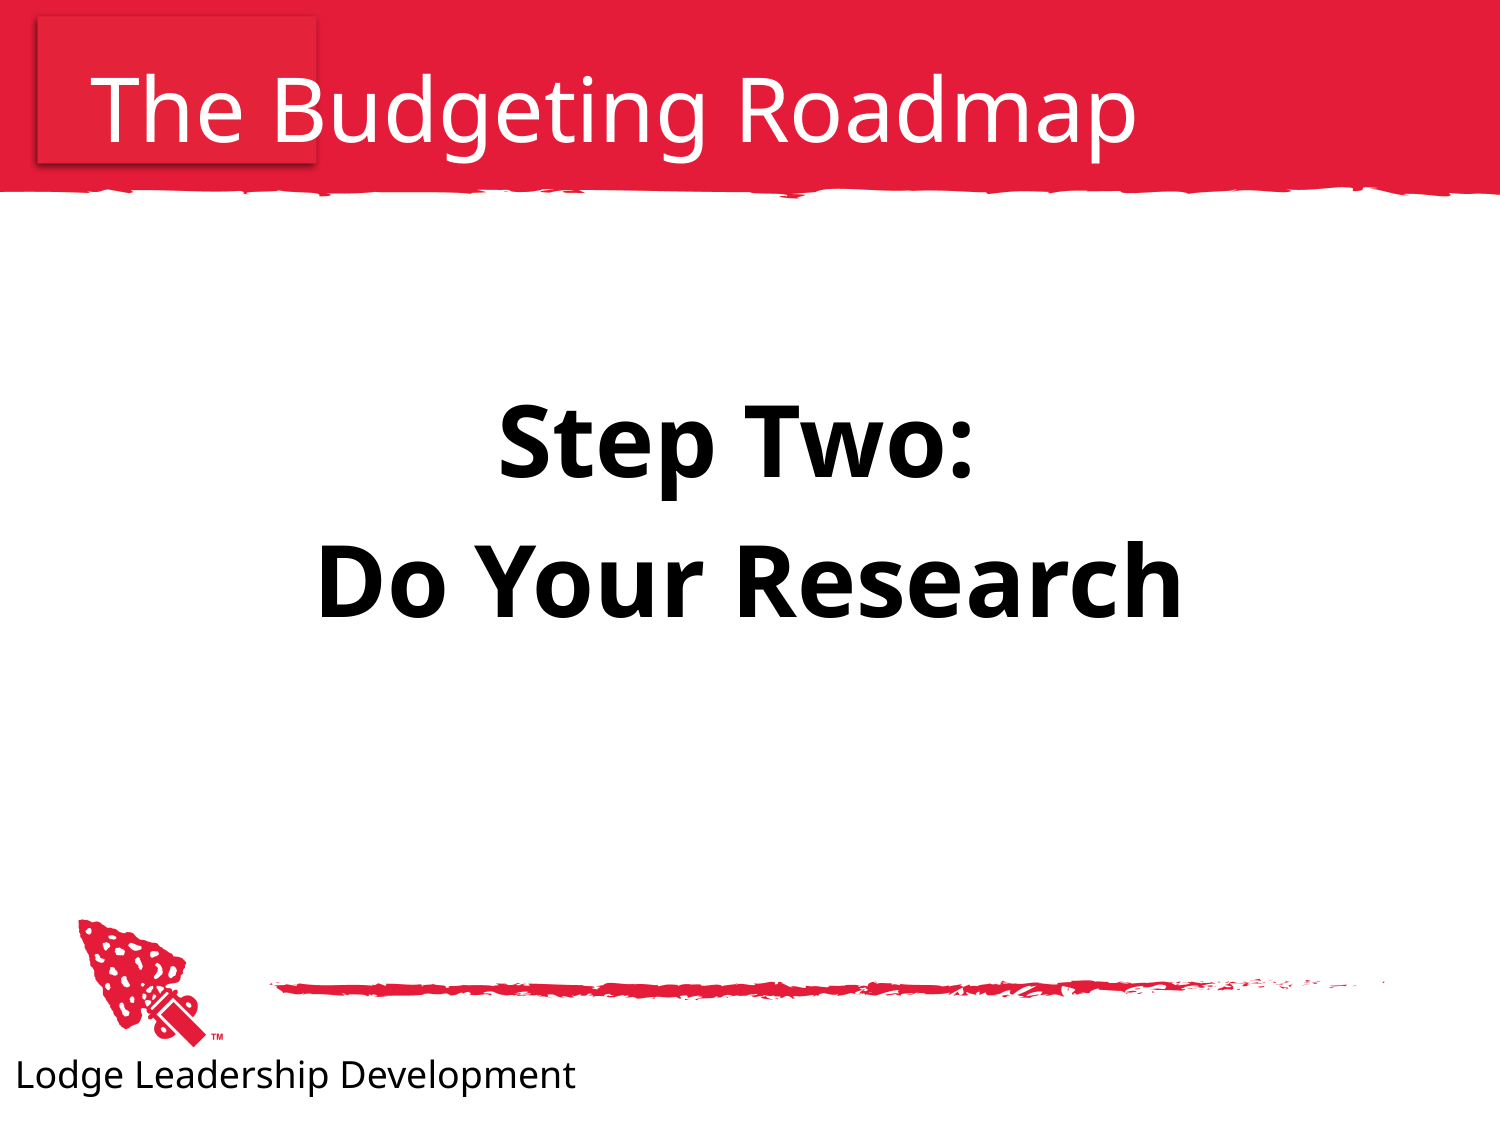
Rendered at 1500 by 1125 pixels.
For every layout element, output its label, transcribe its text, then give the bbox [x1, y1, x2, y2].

picture [0, 0, 1500, 1043]
list Step Two: Do Your Research [75, 369, 1425, 725]
title The Budgeting Roadmap [75, 45, 1425, 168]
text_box Lodge Leadership Development [0, 1043, 1500, 1125]
